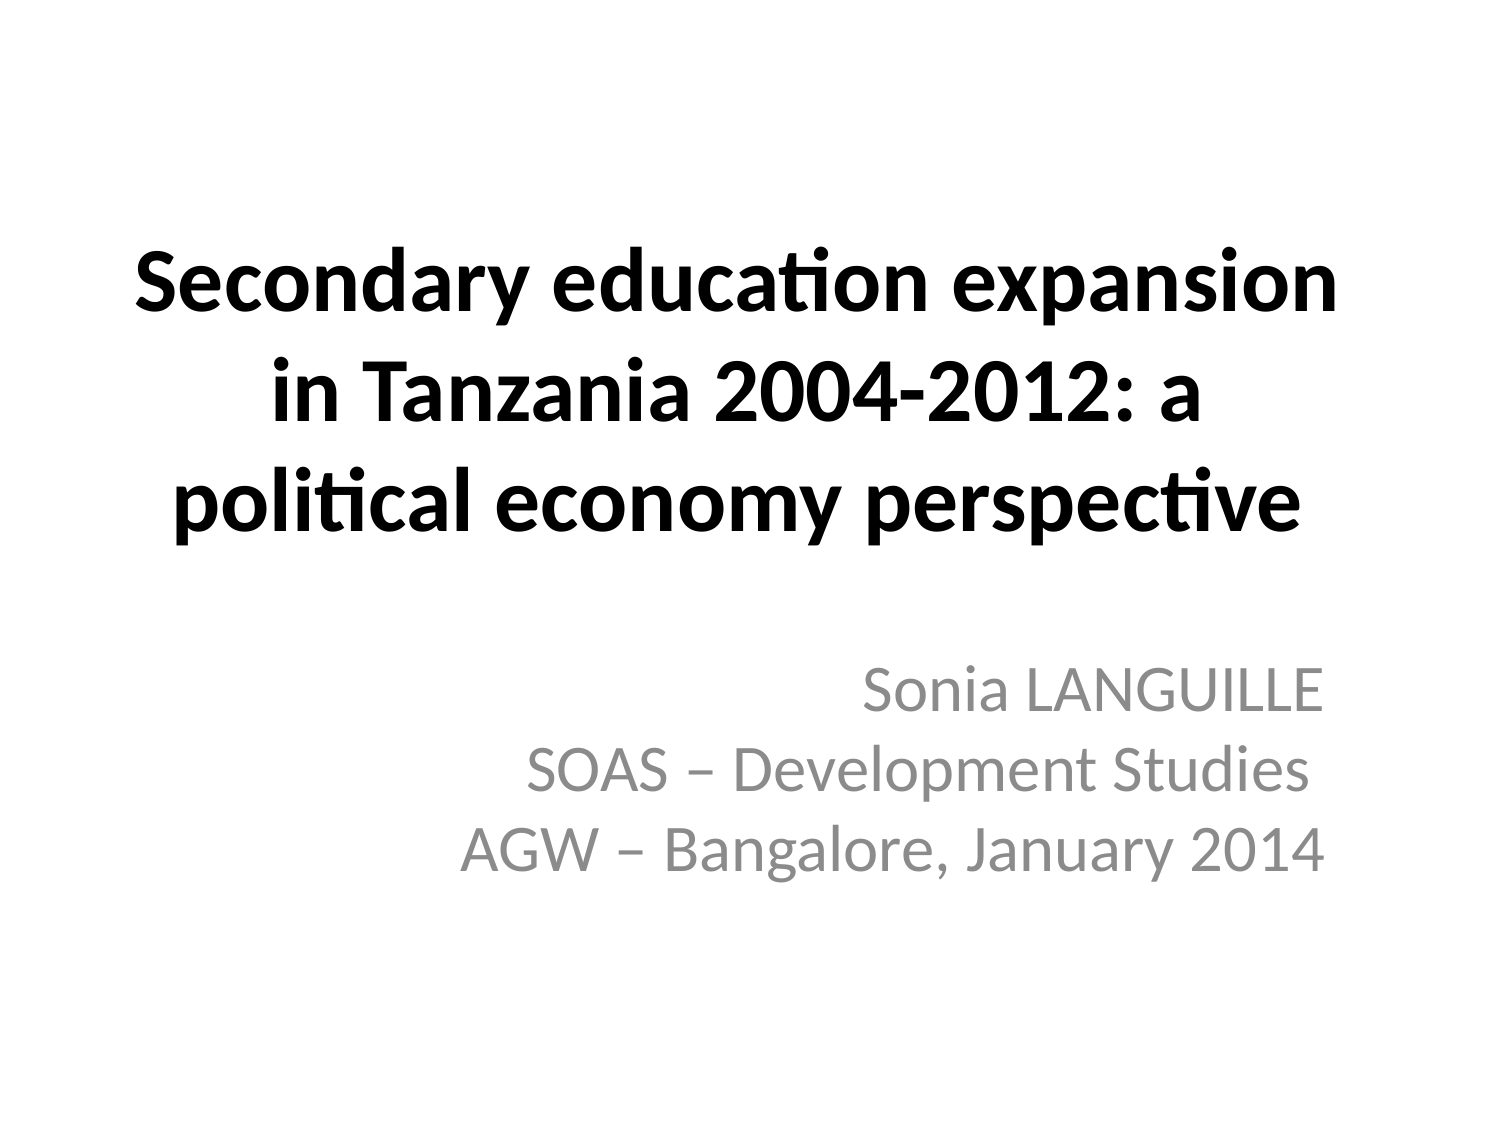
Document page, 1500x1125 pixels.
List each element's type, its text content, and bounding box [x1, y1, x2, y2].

text_box Sonia LANGUILLE SOAS – Development Studies AGW – Bangalore, January 2014 [224, 637, 1341, 925]
text_box Secondary education expansion in Tanzania 2004-2012: a political economy perspective [100, 208, 1376, 563]
